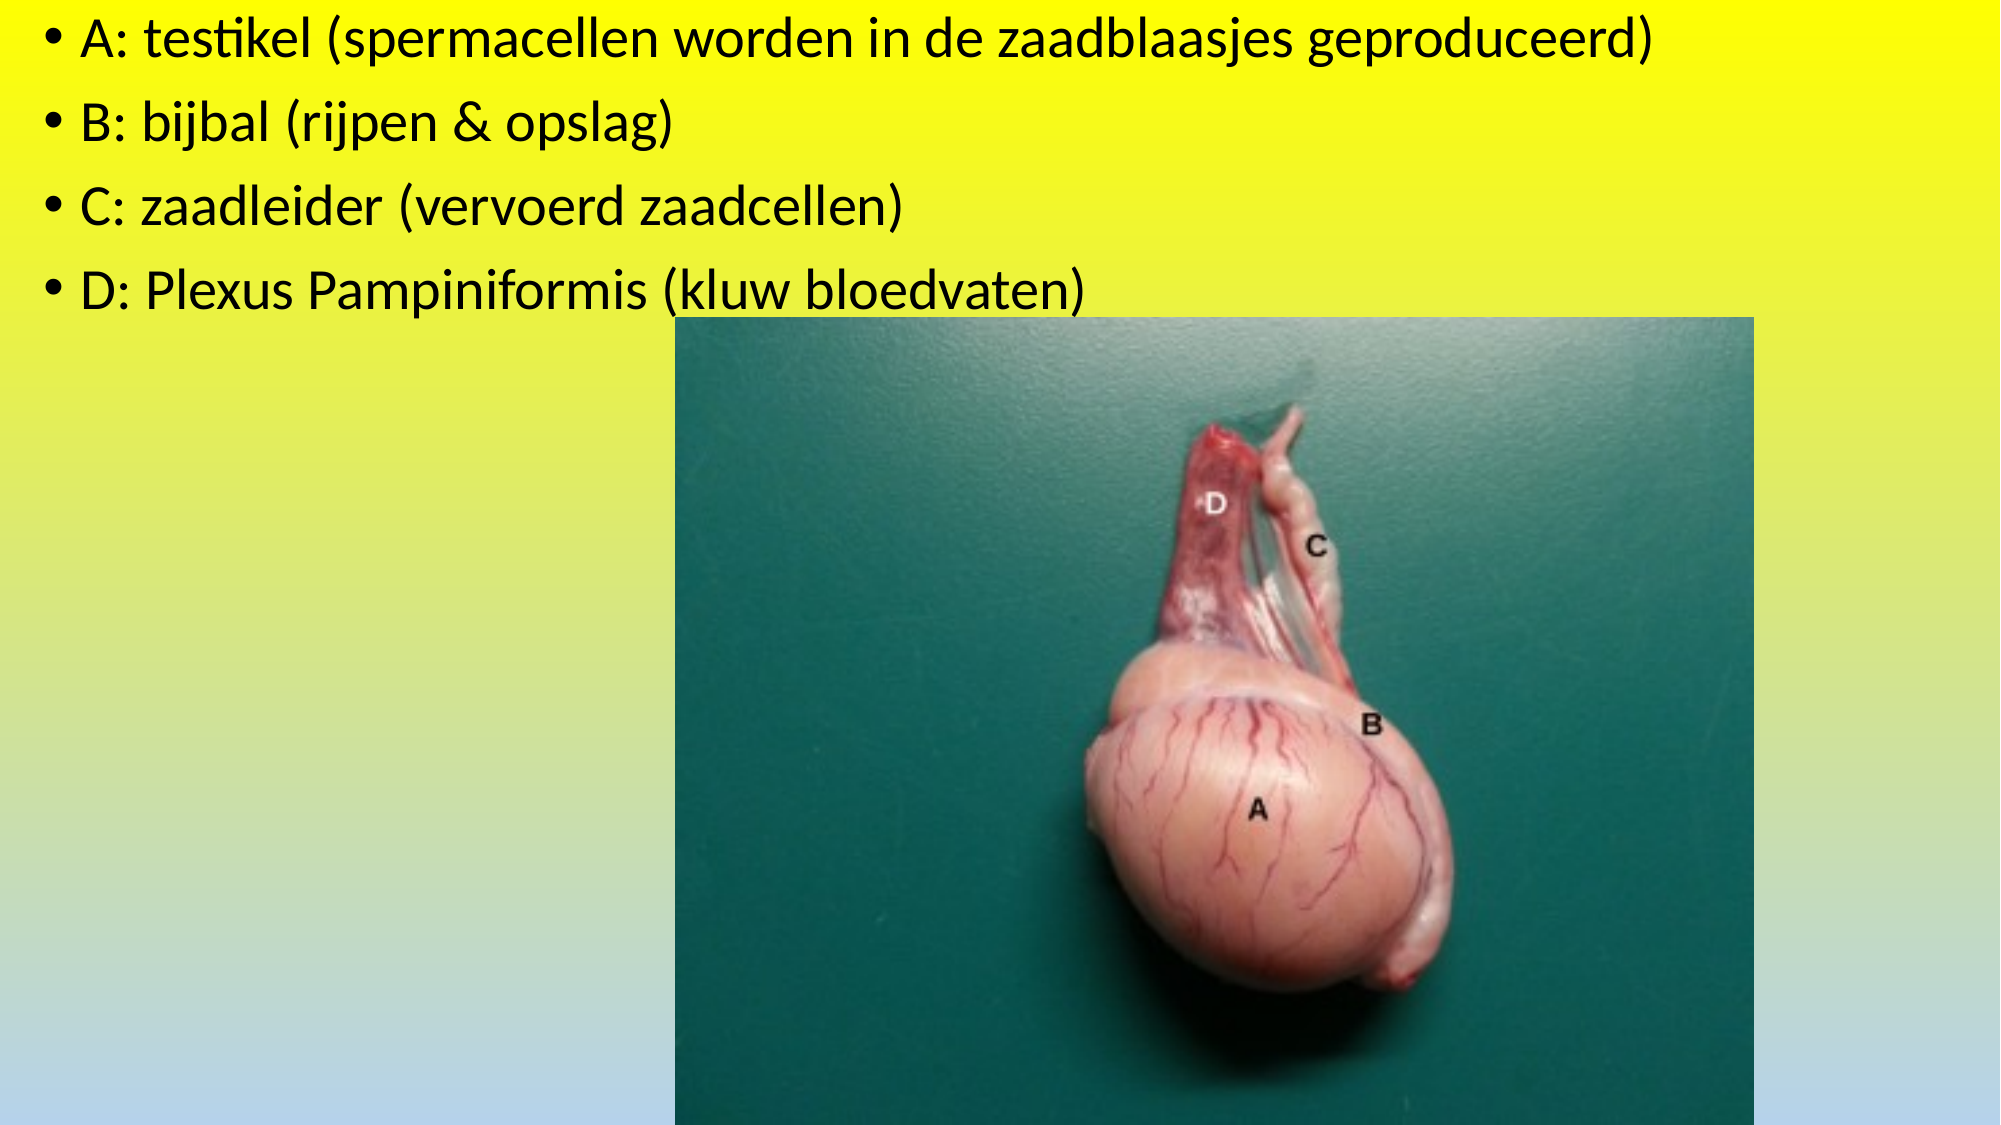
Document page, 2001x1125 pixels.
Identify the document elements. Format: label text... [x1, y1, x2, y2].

picture [674, 317, 1754, 1125]
list A: testikel (spermacellen worden in de zaadblaasjes geproduceerd) B: bijbal (rijpen & opslag) C: zaadleider (vervoerd zaadcellen) D: Plexus Pampiniformis (kluw bloedvaten) [28, 0, 1754, 714]
